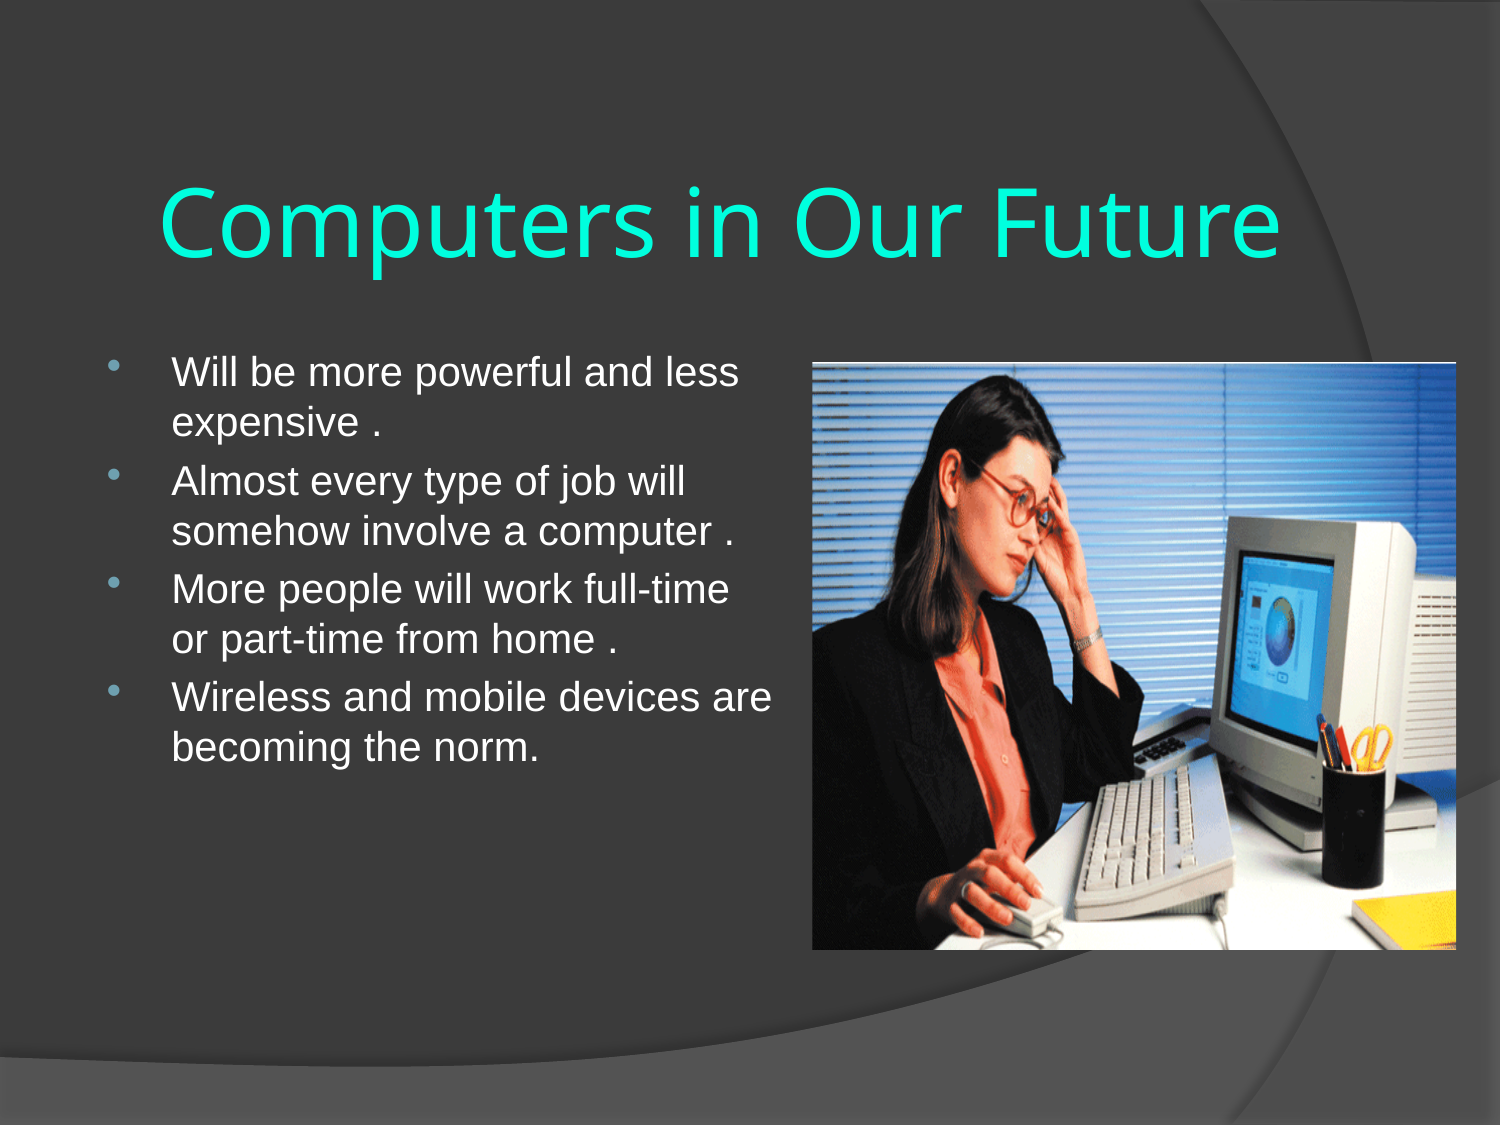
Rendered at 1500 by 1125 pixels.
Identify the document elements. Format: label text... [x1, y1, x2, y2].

list Will be more powerful and less expensive . Almost every type of job will somehow involve a computer . More people will work full-time or part-time from home . Wireless and mobile devices are becoming the norm. [87, 337, 794, 1000]
title Computers in Our Future [150, 125, 1463, 313]
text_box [812, 362, 1457, 951]
